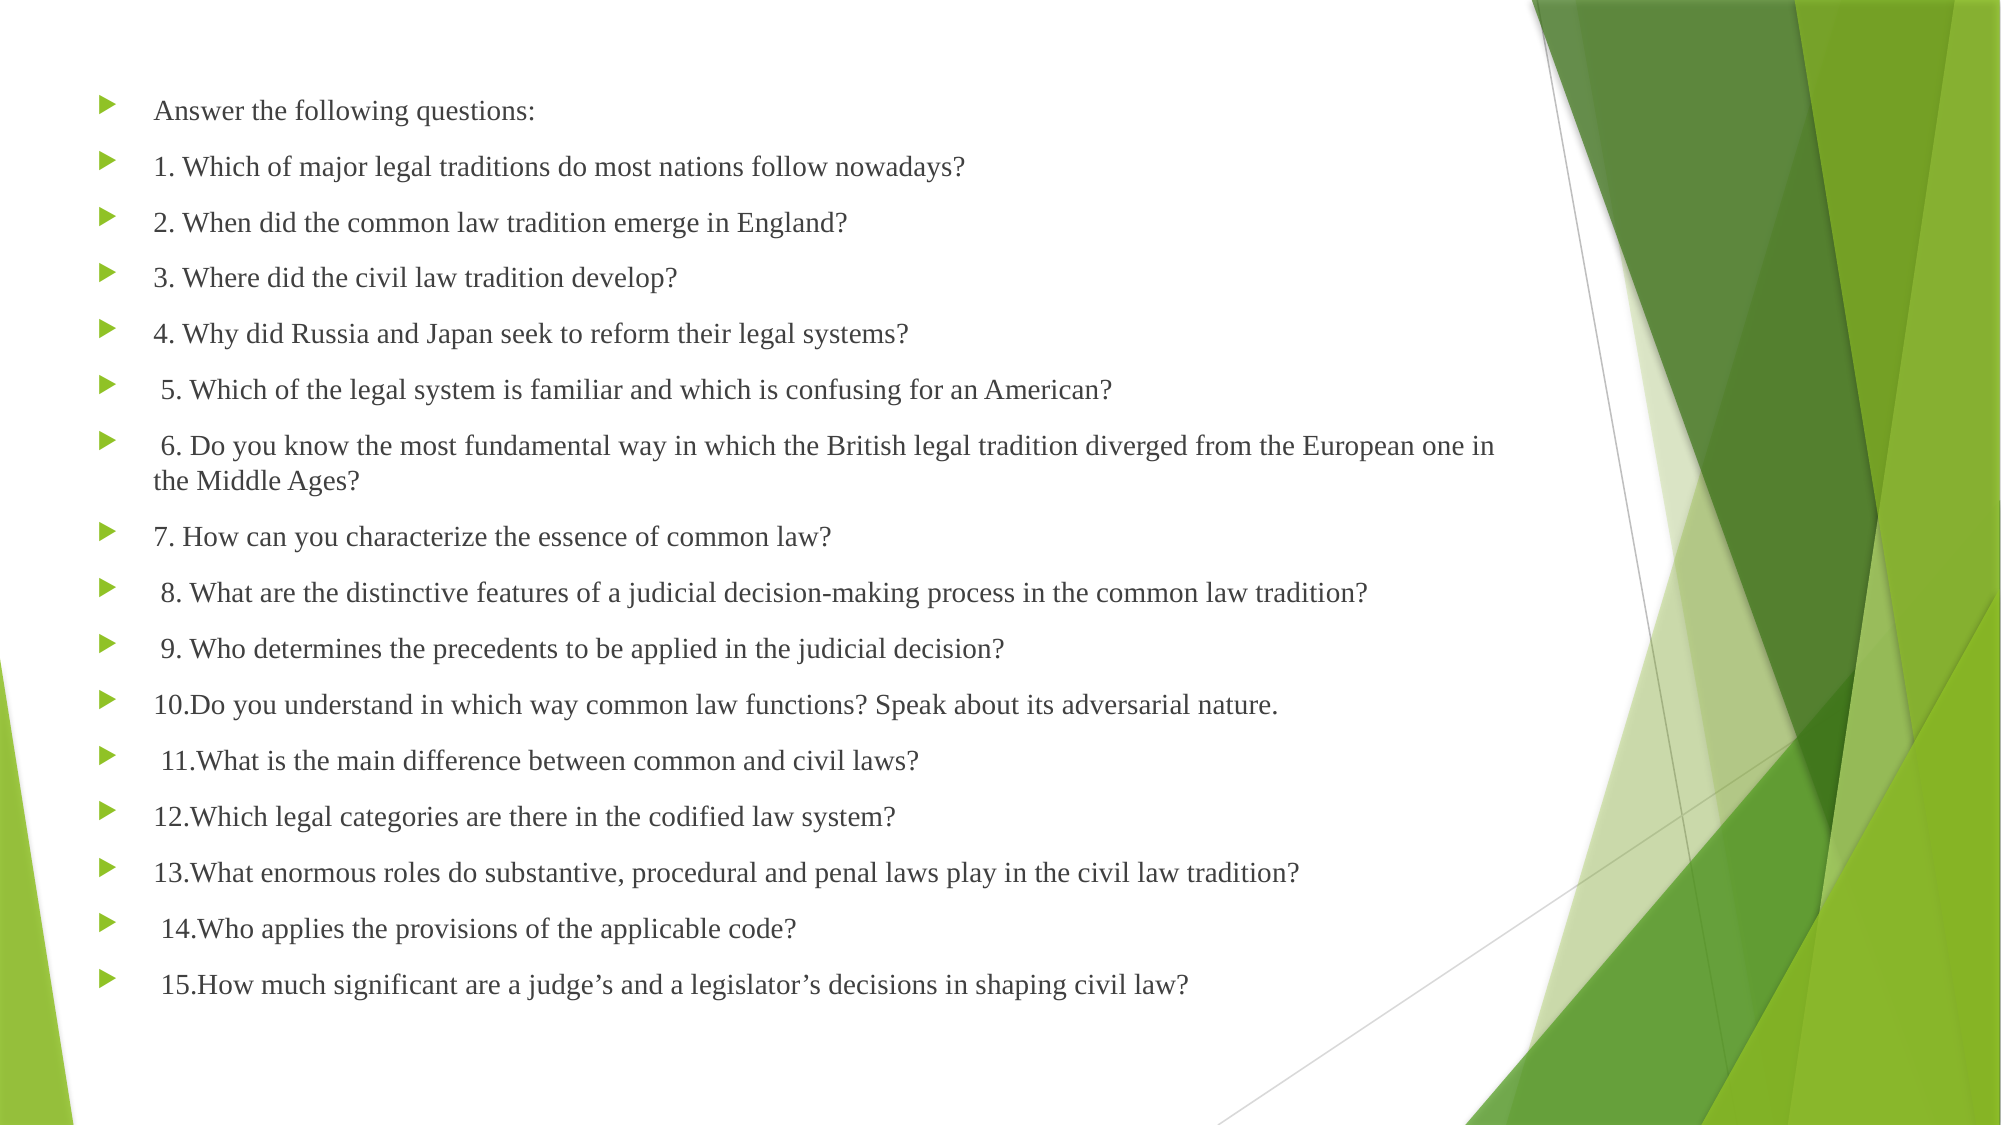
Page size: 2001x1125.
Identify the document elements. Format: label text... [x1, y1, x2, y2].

list Answer the following questions: 1. Which of major legal traditions do most nations follow nowadays? 2. When did the common law tradition emerge in England? 3. Where did the civil law tradition develop? 4. Why did Russia and Japan seek to reform their legal systems? 5. Which of the legal system is familiar and which is confusing for an American? 6. Do you know the most fundamental way in which the British legal tradition diverged from the European one in the Middle Ages? 7. How can you characterize the essence of common law? 8. What are the distinctive features of a judicial decision-making process in the common law tradition? 9. Who determines the precedents to be applied in the judicial decision? 10.Do you understand in which way common law functions? Speak about its adversarial nature. 11.What is the main difference between common and civil laws? 12.Which legal categories are there in the codified law system? 13.What enormous roles do substantive, procedural and penal laws play in the civil law tradition? 14.Who applies the provisions of the applicable code? 15.How much significant are a judge’s and a legislator’s decisions in shaping civil law? [82, 83, 1551, 1101]
